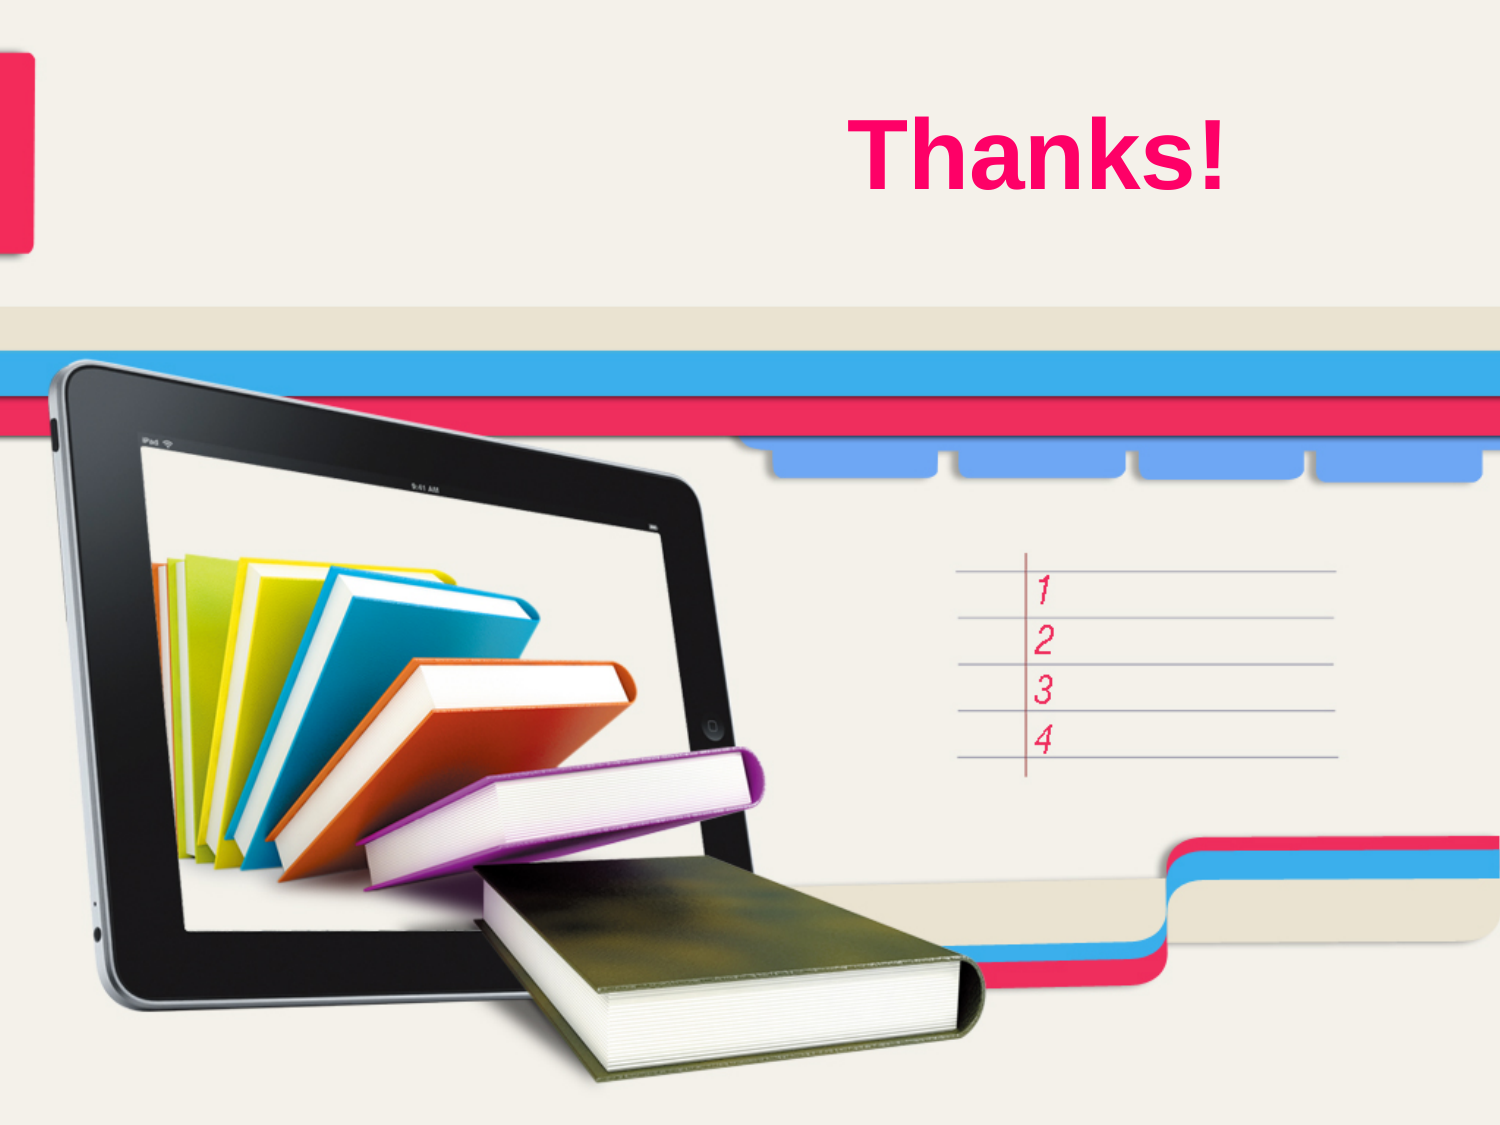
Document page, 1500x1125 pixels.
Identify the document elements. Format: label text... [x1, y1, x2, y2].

picture [0, 0, 1500, 1125]
list Thanks! [832, 82, 1454, 293]
